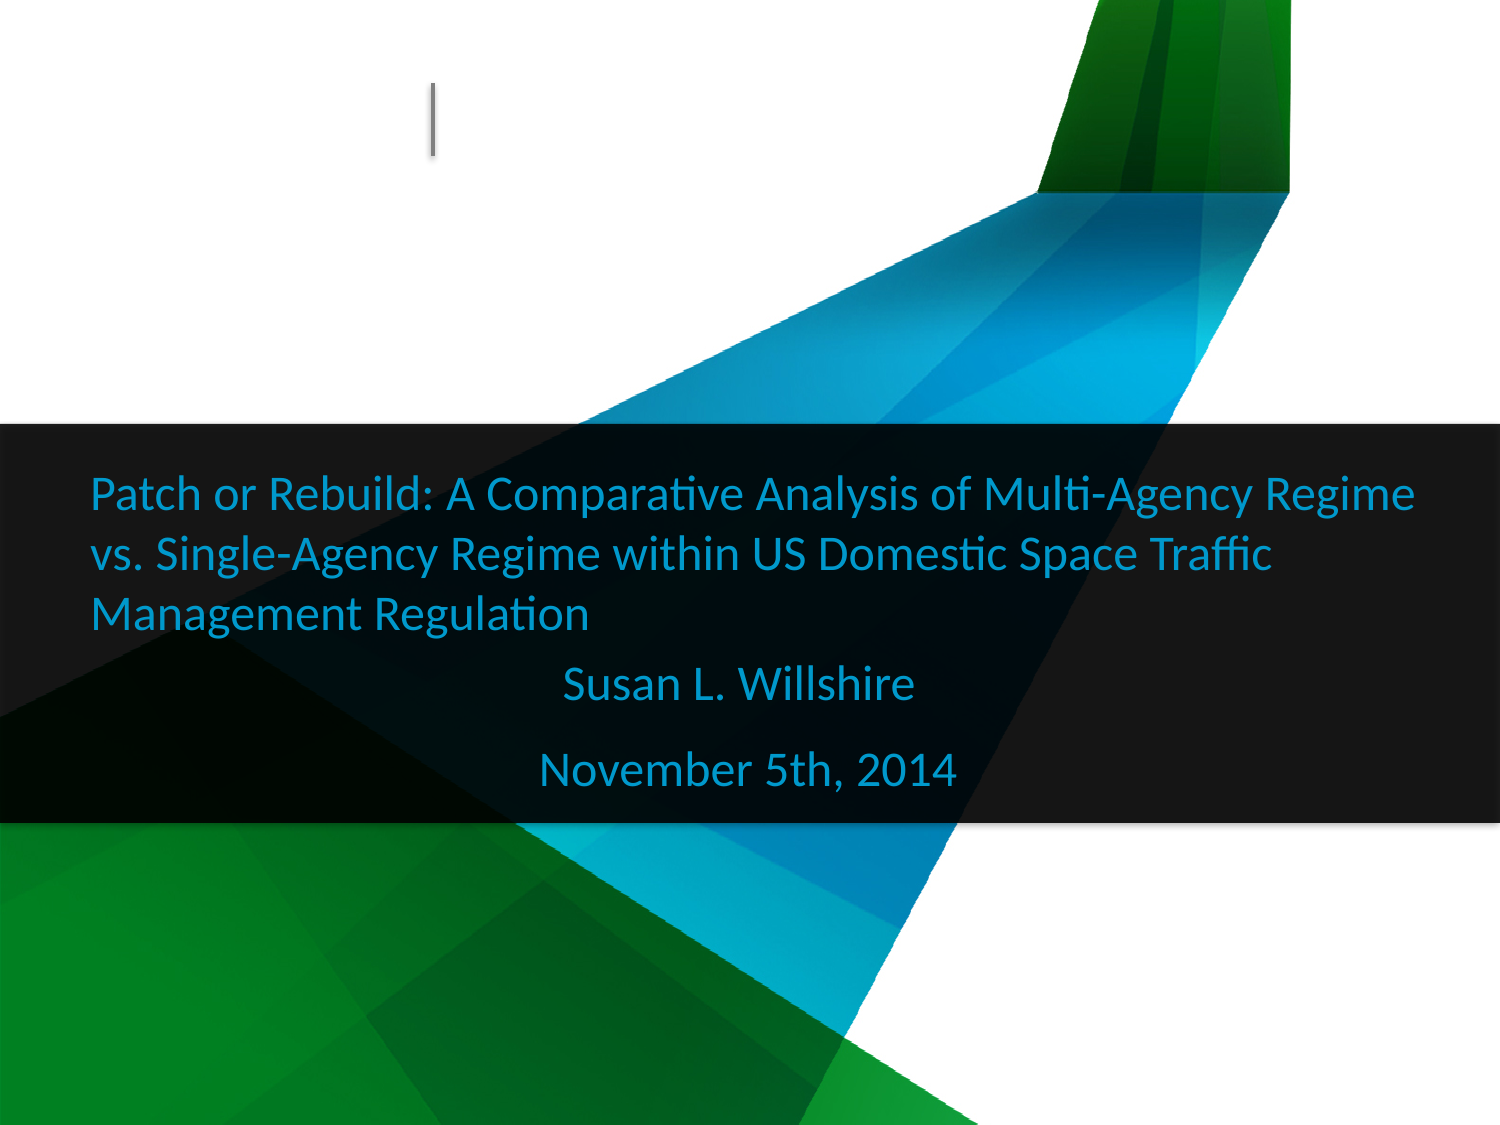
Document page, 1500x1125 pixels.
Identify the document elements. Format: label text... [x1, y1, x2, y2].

list Patch or Rebuild: A Comparative Analysis of Multi-Agency Regime vs. Single-Agency Regime within US Domestic Space Traffic Management Regulation Susan L. Willshire [75, 376, 1435, 830]
picture [0, 0, 1419, 423]
picture [0, 823, 1419, 1125]
list November 5th, 2014 [68, 719, 75, 813]
